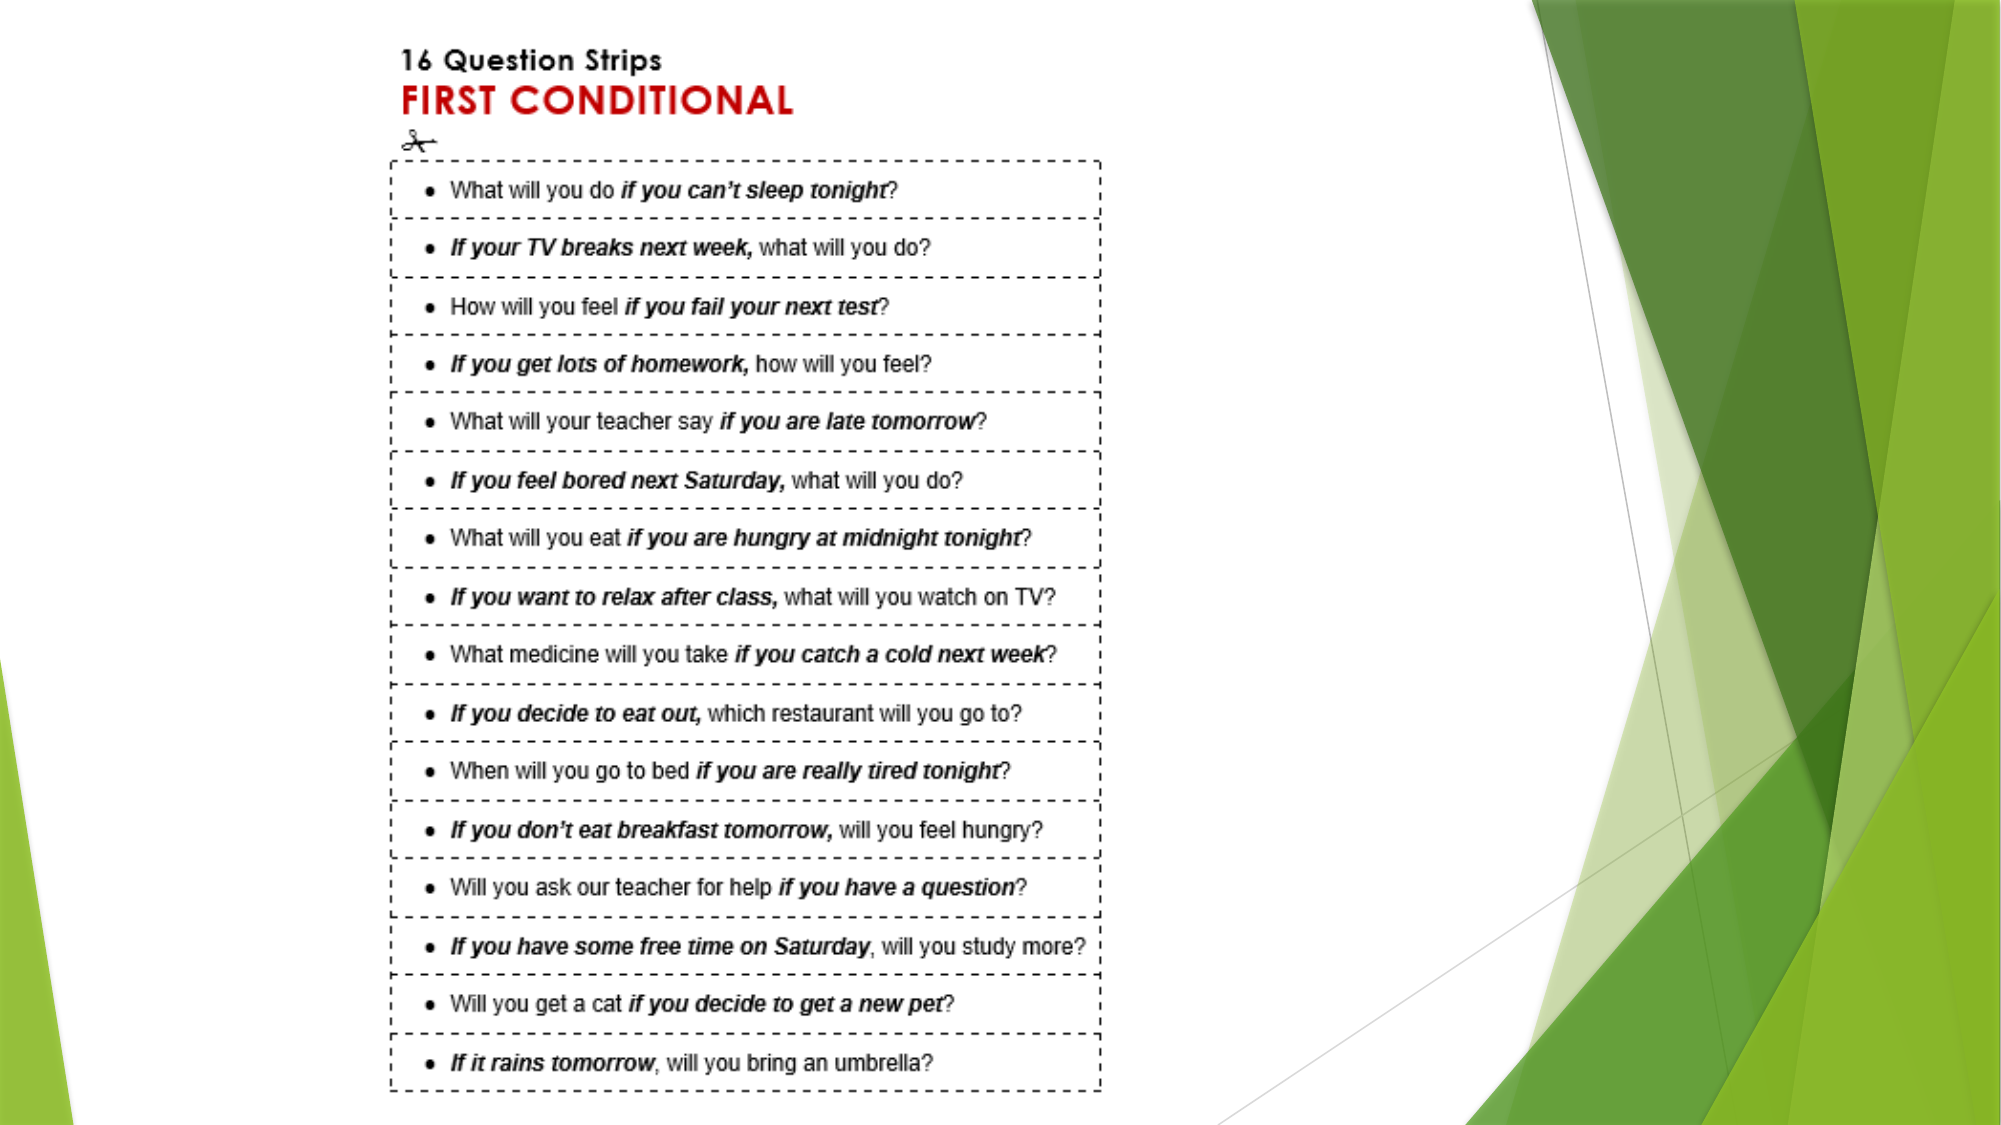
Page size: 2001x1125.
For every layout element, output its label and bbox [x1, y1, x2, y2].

picture [378, 22, 1117, 1103]
